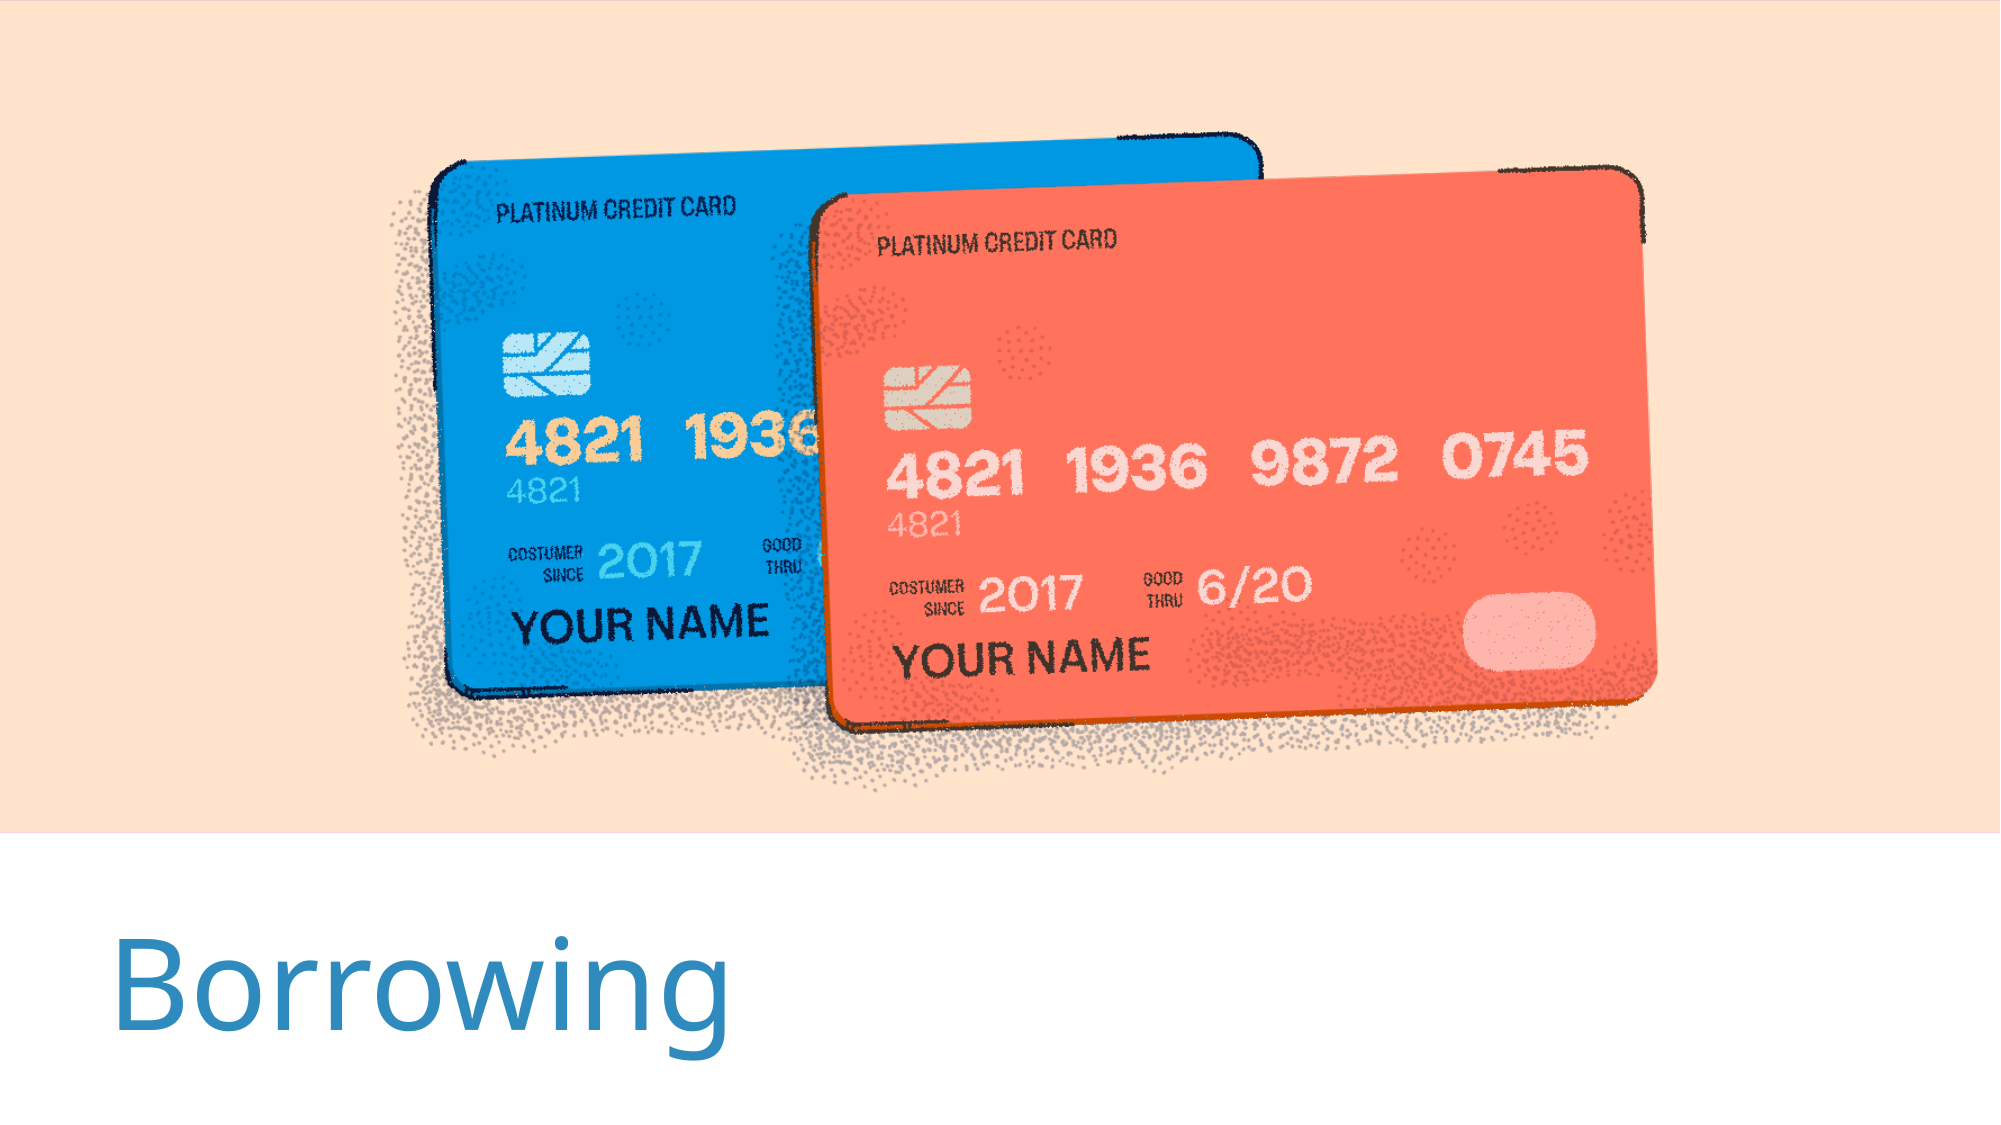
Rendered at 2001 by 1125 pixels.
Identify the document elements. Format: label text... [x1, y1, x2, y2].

text_box Borrowing [100, 895, 1900, 1083]
picture [343, 120, 1746, 816]
text_box [0, 0, 2000, 833]
